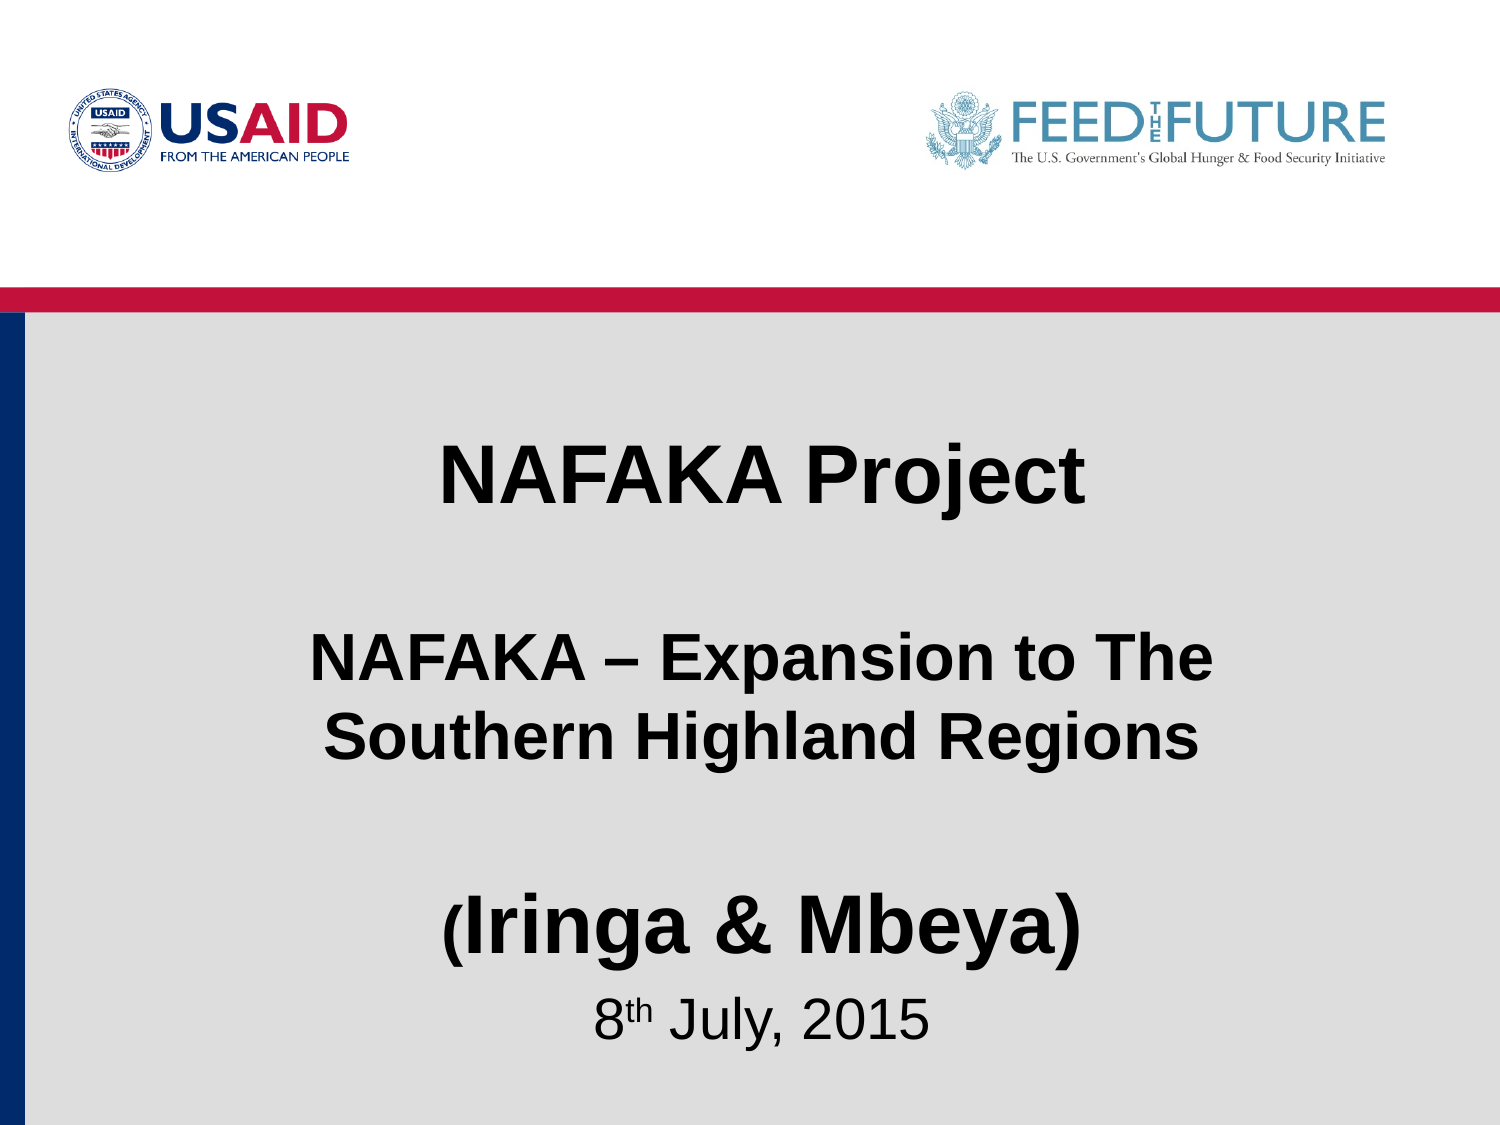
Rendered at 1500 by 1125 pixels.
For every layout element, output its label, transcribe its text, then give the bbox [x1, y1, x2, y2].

picture [887, 62, 1427, 202]
picture [27, 62, 389, 202]
subtitle NAFAKA Project NAFAKA – Expansion to The Southern Highland Regions (Iringa & Mbeya) 8th July, 2015 [162, 412, 1363, 1125]
